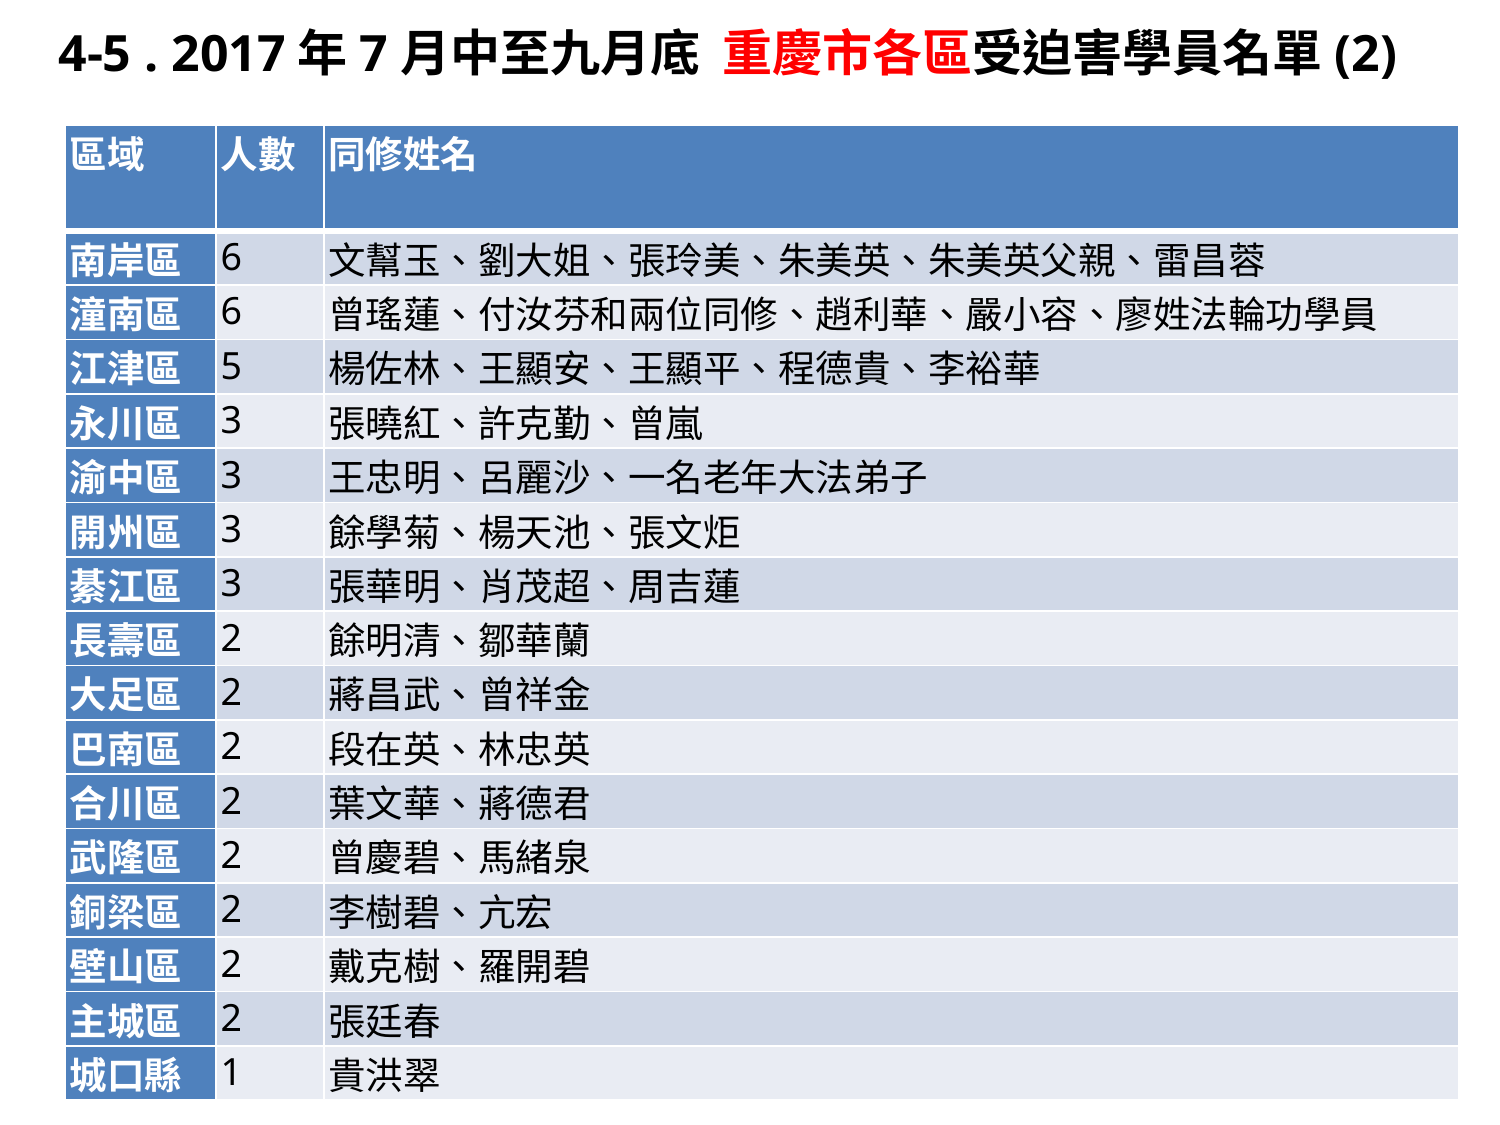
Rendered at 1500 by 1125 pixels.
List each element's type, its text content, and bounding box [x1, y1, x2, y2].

table_cell 餘明清、鄒華蘭 [325, 612, 1458, 665]
table_cell 2 [217, 992, 323, 1045]
table_cell 江津區 [66, 340, 215, 393]
table_cell 2 [217, 938, 323, 991]
table_cell 合川區 [66, 775, 215, 828]
table_cell 張廷春 [325, 992, 1458, 1045]
table_cell 2 [217, 775, 323, 828]
table_cell 5 [217, 340, 323, 393]
table_cell 壁山區 [66, 938, 215, 991]
table_cell 曾慶碧、馬緒泉 [325, 829, 1458, 882]
table_cell 3 [217, 503, 323, 556]
table_header 人數 [217, 126, 323, 228]
table_cell 武隆區 [66, 829, 215, 882]
table_cell 段在英、林忠英 [325, 721, 1458, 773]
table_cell 6 [217, 286, 323, 339]
table_cell 2 [217, 721, 323, 773]
table_cell 大足區 [66, 666, 215, 719]
table_cell 開州區 [66, 503, 215, 556]
table_cell 2 [217, 612, 323, 665]
table_cell 1 [217, 1047, 323, 1099]
text_box 4-5 . 2017年7月中至九月底 重慶市各區受迫害學員名單(2) [43, 14, 1413, 89]
table_cell 城口縣 [66, 1047, 215, 1099]
table_cell 3 [217, 558, 323, 610]
table_cell 文幫玉、劉大姐、張玲美、朱美英、朱美英父親、雷昌蓉 [325, 234, 1458, 284]
table_cell 綦江區 [66, 558, 215, 610]
table_cell 2 [217, 666, 323, 719]
table_cell 貴洪翠 [325, 1047, 1458, 1099]
table_cell 張華明、肖茂超、周吉蓮 [325, 558, 1458, 610]
table_cell 2 [217, 884, 323, 936]
table_cell 3 [217, 395, 323, 447]
table_cell 南岸區 [66, 234, 215, 284]
table_cell 潼南區 [66, 286, 215, 339]
table_cell 蔣昌武、曾祥金 [325, 666, 1458, 719]
table_cell 渝中區 [66, 449, 215, 502]
table_cell 葉文華、蔣德君 [325, 775, 1458, 828]
table_cell 張曉紅、許克勤、曾嵐 [325, 395, 1458, 447]
table_cell 6 [217, 234, 323, 284]
table_cell 2 [217, 829, 323, 882]
table_cell 楊佐林、王顯安、王顯平、程德貴、李裕華 [325, 340, 1458, 393]
table_header 區域 [66, 126, 215, 228]
table_cell 曾瑤蓮、付汝芬和兩位同修、趙利華、嚴小容、廖姓法輪功學員 [325, 286, 1458, 339]
table_cell 李樹碧、亢宏 [325, 884, 1458, 936]
table_cell 主城區 [66, 992, 215, 1045]
table_cell 餘學菊、楊天池、張文炬 [325, 503, 1458, 556]
table_cell 王忠明、呂麗沙、一名老年大法弟子 [325, 449, 1458, 502]
table_cell 長壽區 [66, 612, 215, 665]
table_cell 3 [217, 449, 323, 502]
table_cell 戴克樹、羅開碧 [325, 938, 1458, 991]
table_cell 永川區 [66, 395, 215, 447]
table_cell 銅梁區 [66, 884, 215, 936]
table_cell 巴南區 [66, 721, 215, 773]
table_header 同修姓名 [325, 126, 1458, 228]
